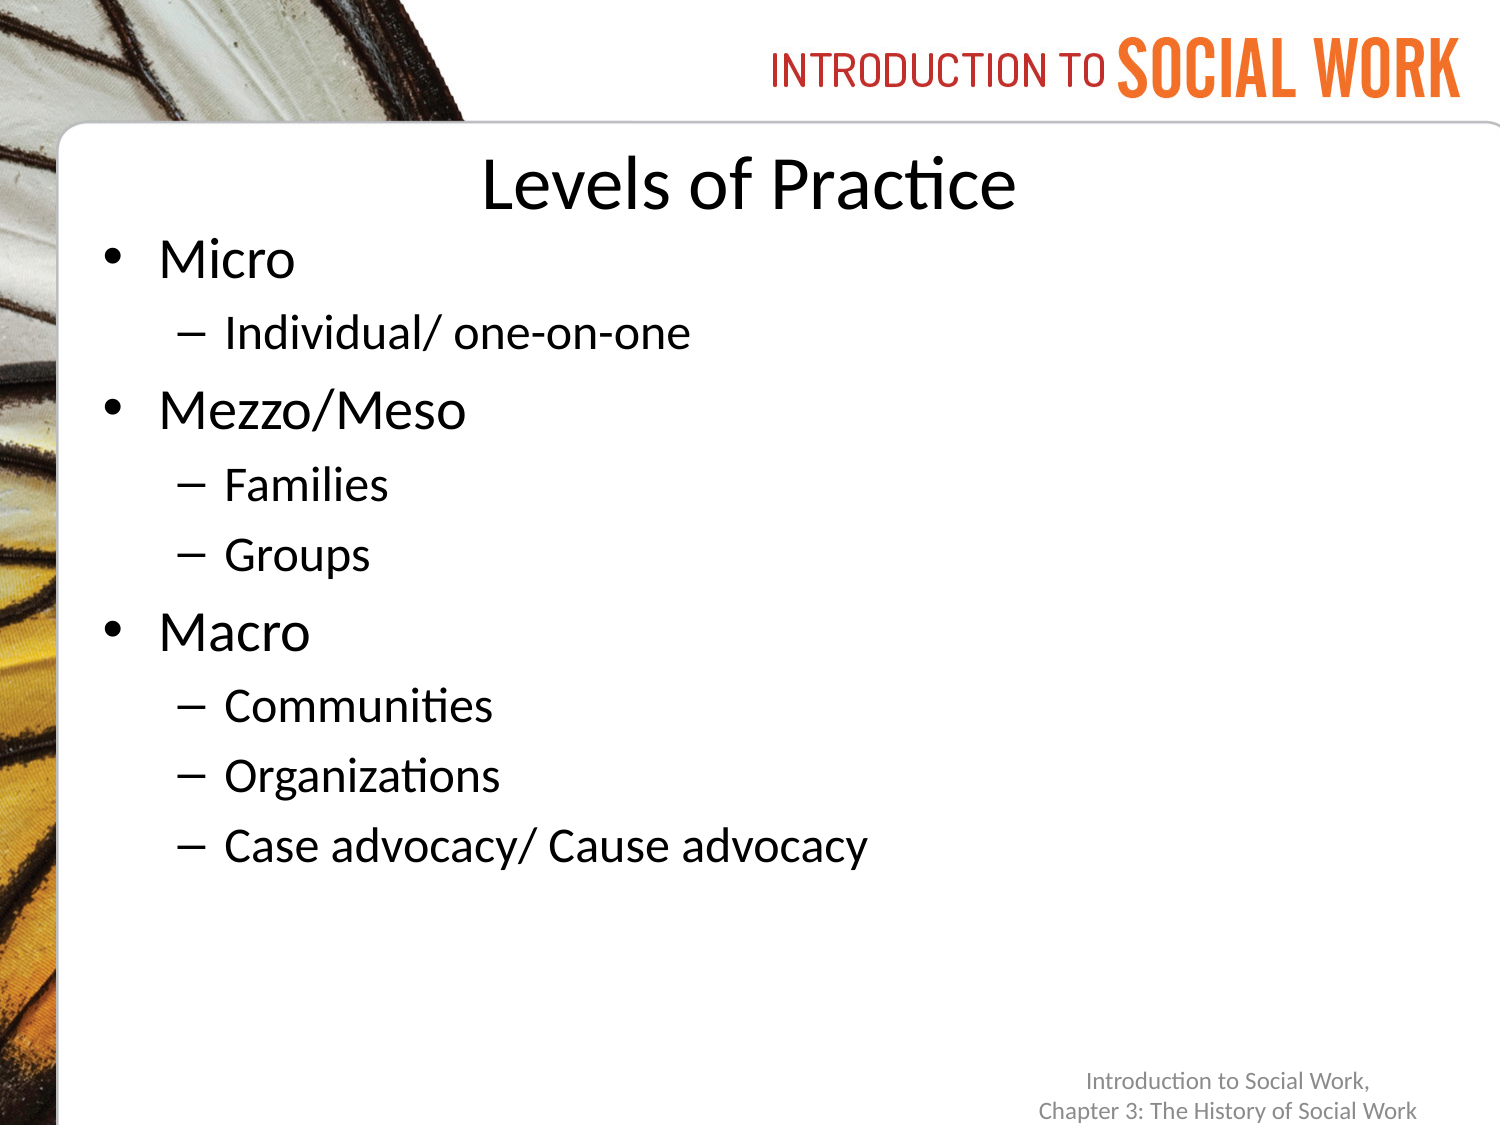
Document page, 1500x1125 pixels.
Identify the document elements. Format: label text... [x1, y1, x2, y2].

picture [0, 0, 1500, 1125]
footer Introduction to Social Work, Chapter 3: The History of Social Work [987, 1065, 1475, 1125]
list Micro Individual/ one-on-one Mezzo/Meso Families Groups Macro Communities Organizations Case advocacy/ Cause advocacy [87, 212, 1463, 1025]
title Levels of Practice [75, 125, 1425, 233]
